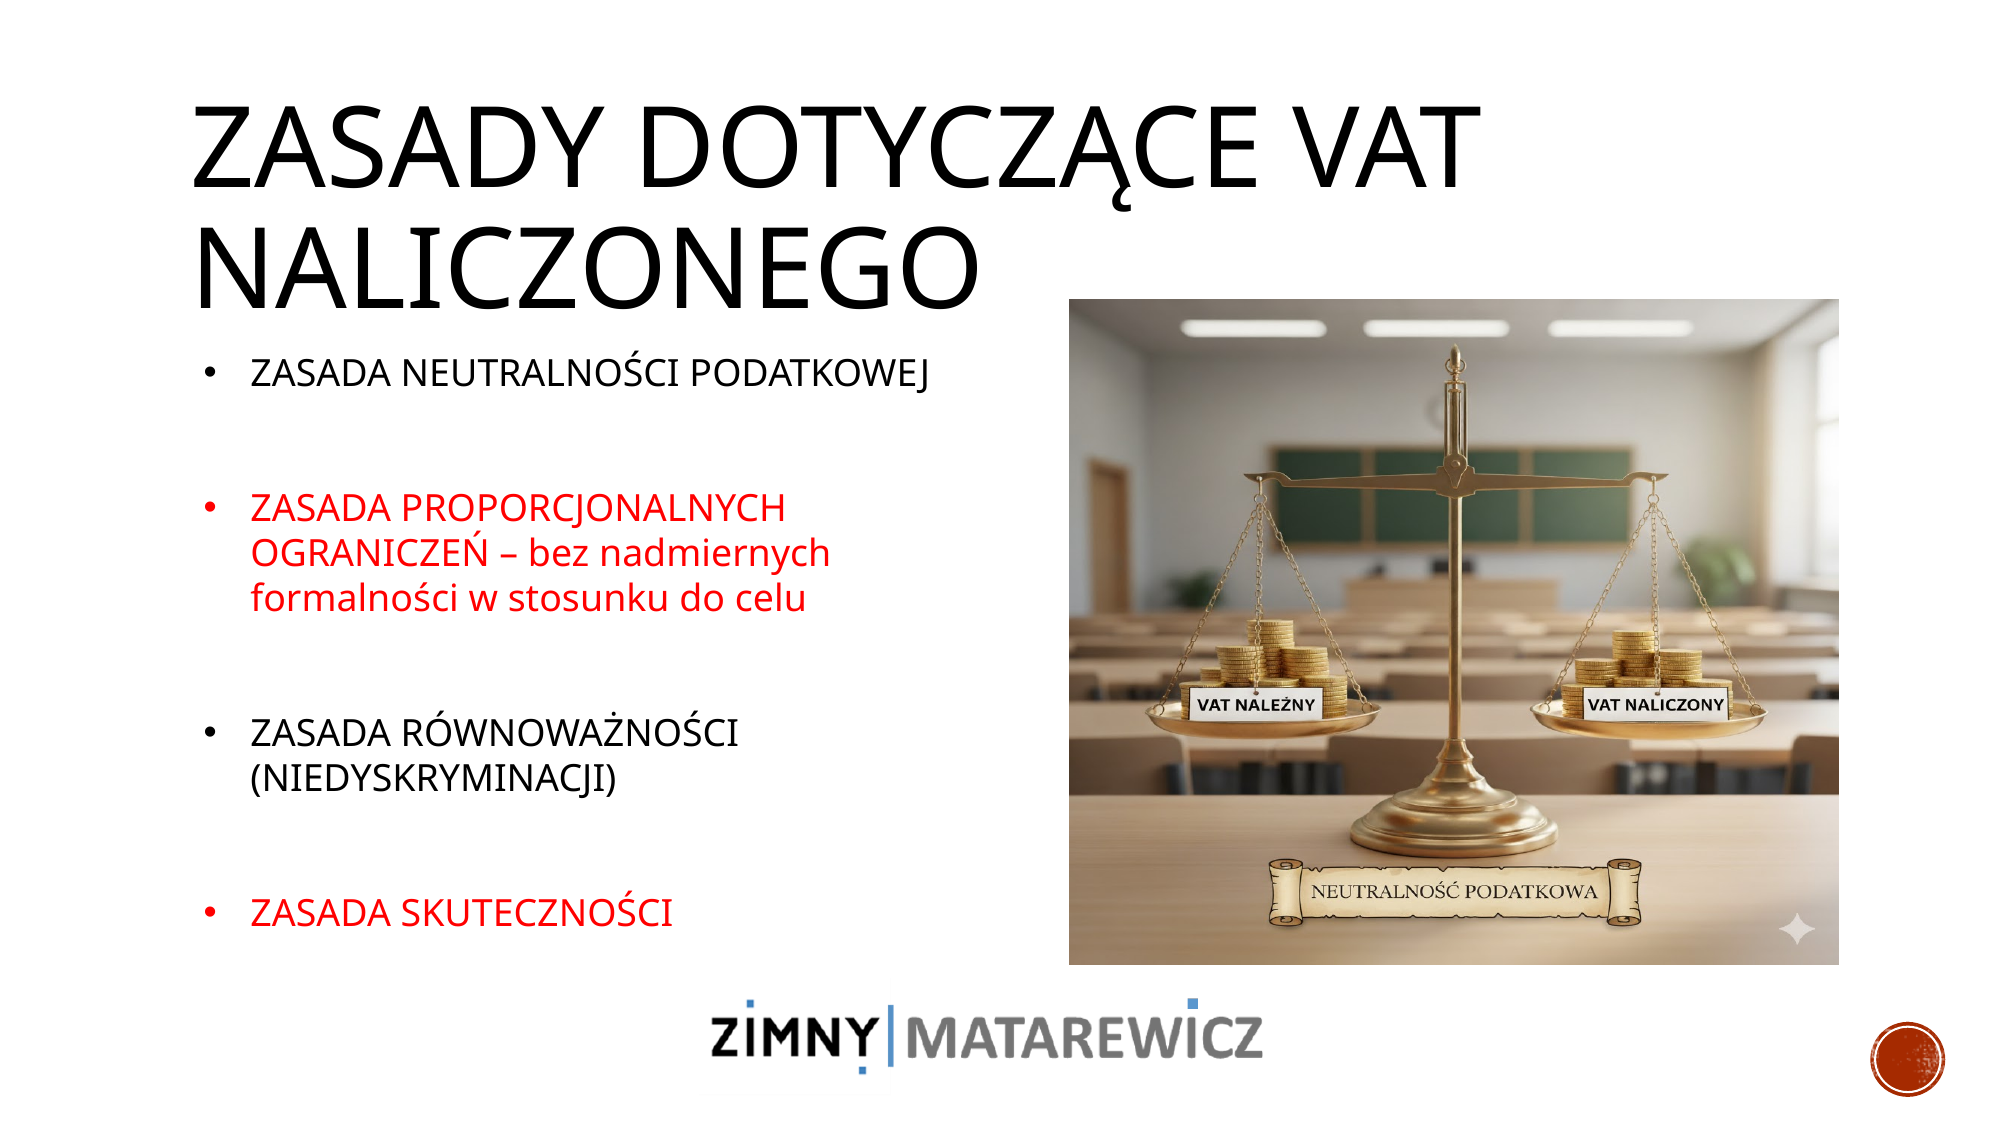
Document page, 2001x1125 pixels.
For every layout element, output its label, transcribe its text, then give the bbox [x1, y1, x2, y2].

text_box ZASADA NEUTRALNOŚCI PODATKOWEJ ZASADA PROPORCJONALNYCH OGRANICZEŃ – bez nadmiernych formalności w stosunku do celu ZASADA RÓWNOWAŻNOŚCI (NIEDYSKRYMINACJI) ZASADA SKUTECZNOŚCI [188, 296, 978, 942]
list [1072, 302, 1836, 962]
picture [699, 978, 1301, 1113]
title ZASADY DOTYCZĄCE VAT NALICZONEGO [175, 79, 1826, 344]
